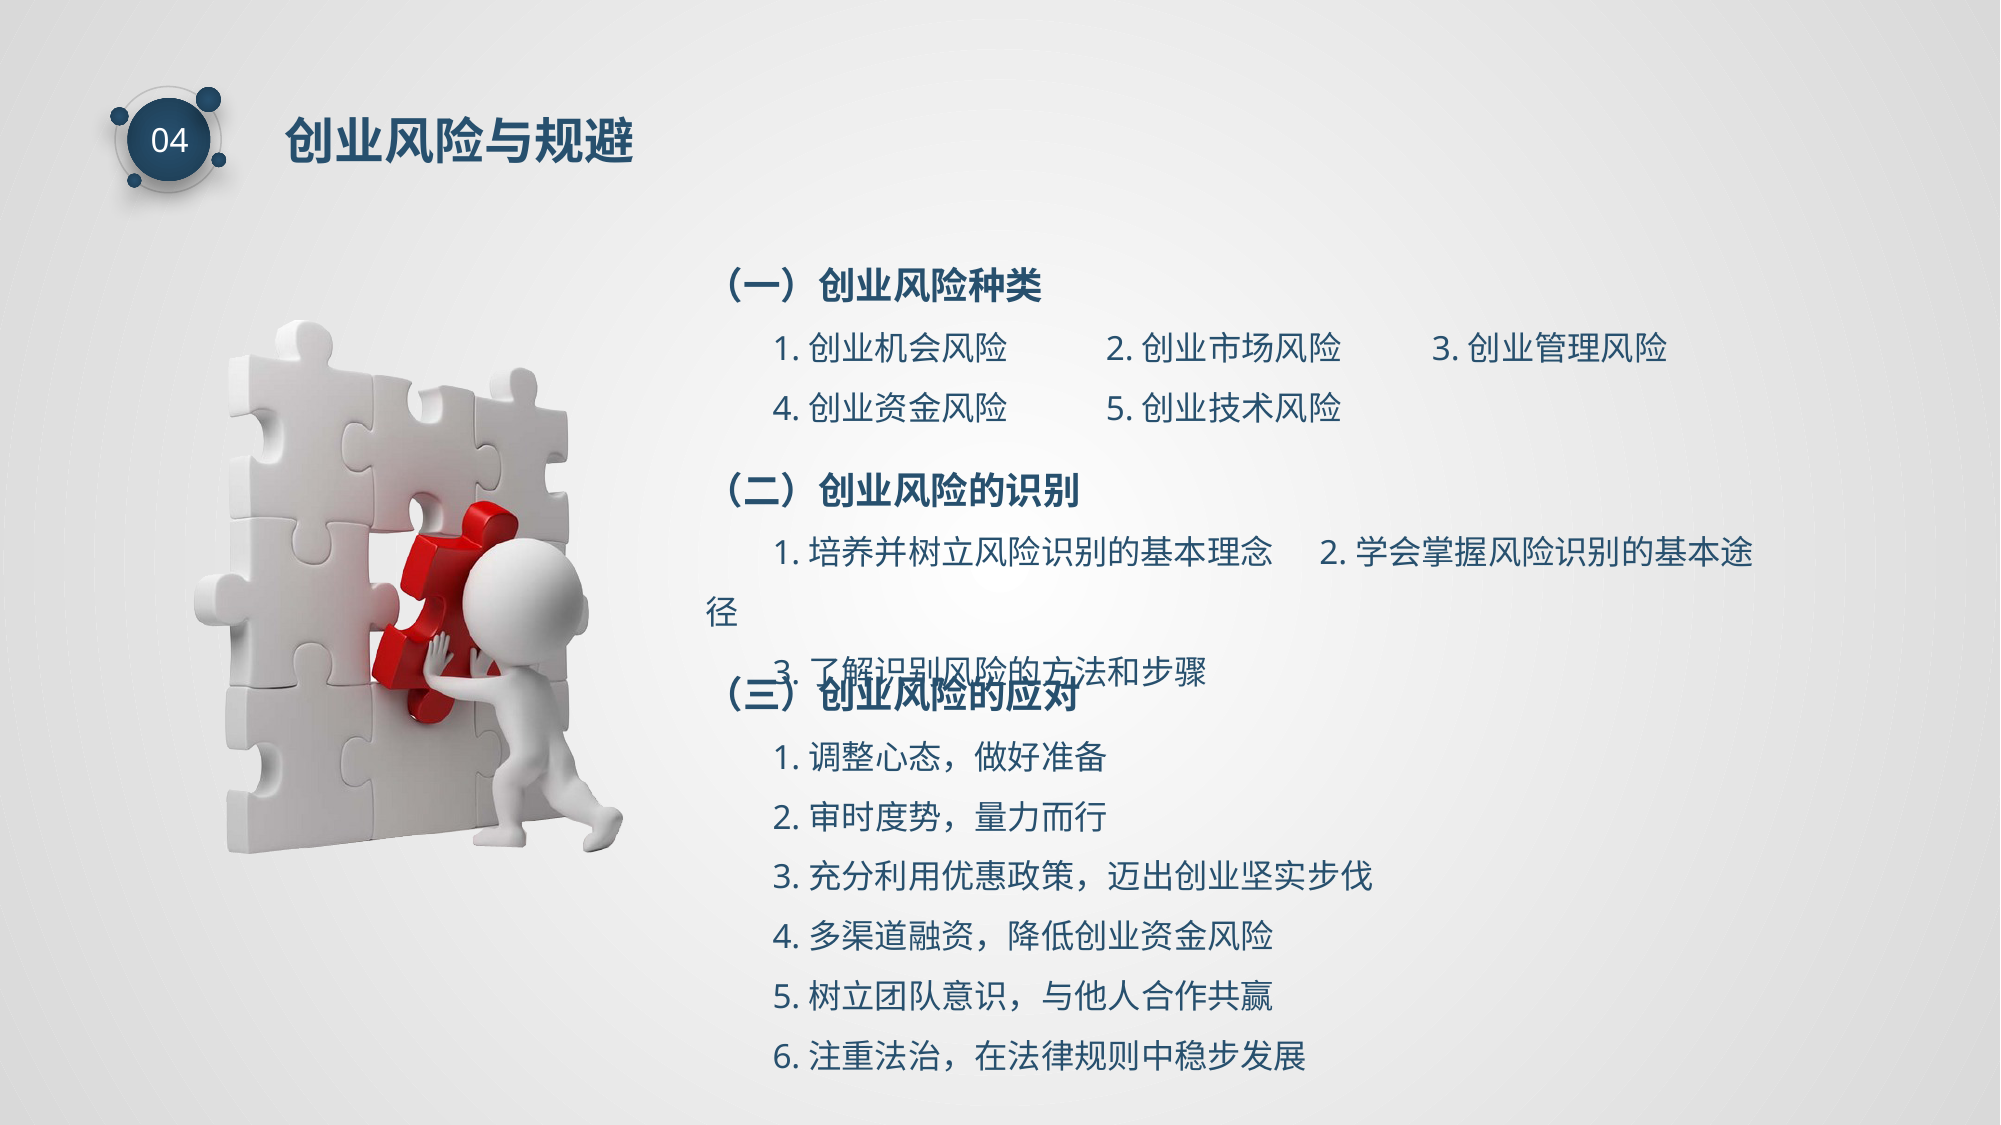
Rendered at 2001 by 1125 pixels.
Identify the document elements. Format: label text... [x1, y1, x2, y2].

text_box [110, 86, 226, 193]
text_box （三）创业风险的应对 1.调整心态，做好准备 2.审时度势，量力而行 3.充分利用优惠政策，迈出创业坚实步伐 4.多渠道融资，降低创业资金风险 5.树立团队意识，与他人合作共赢 6.注重法治，在法律规则中稳步发展 [691, 641, 1797, 1083]
text_box （二）创业风险的识别 1.培养并树立风险识别的基本理念 2.学会掌握风险识别的基本途径 3.了解识别风险的方法和步骤 [722, 436, 1797, 641]
text_box （一）创业风险种类 1.创业机会风险 2.创业市场风险 3.创业管理风险 4.创业资金风险 5.创业技术风险 [691, 232, 1797, 435]
picture [110, 278, 722, 941]
text_box 创业风险与规避 [270, 101, 650, 177]
